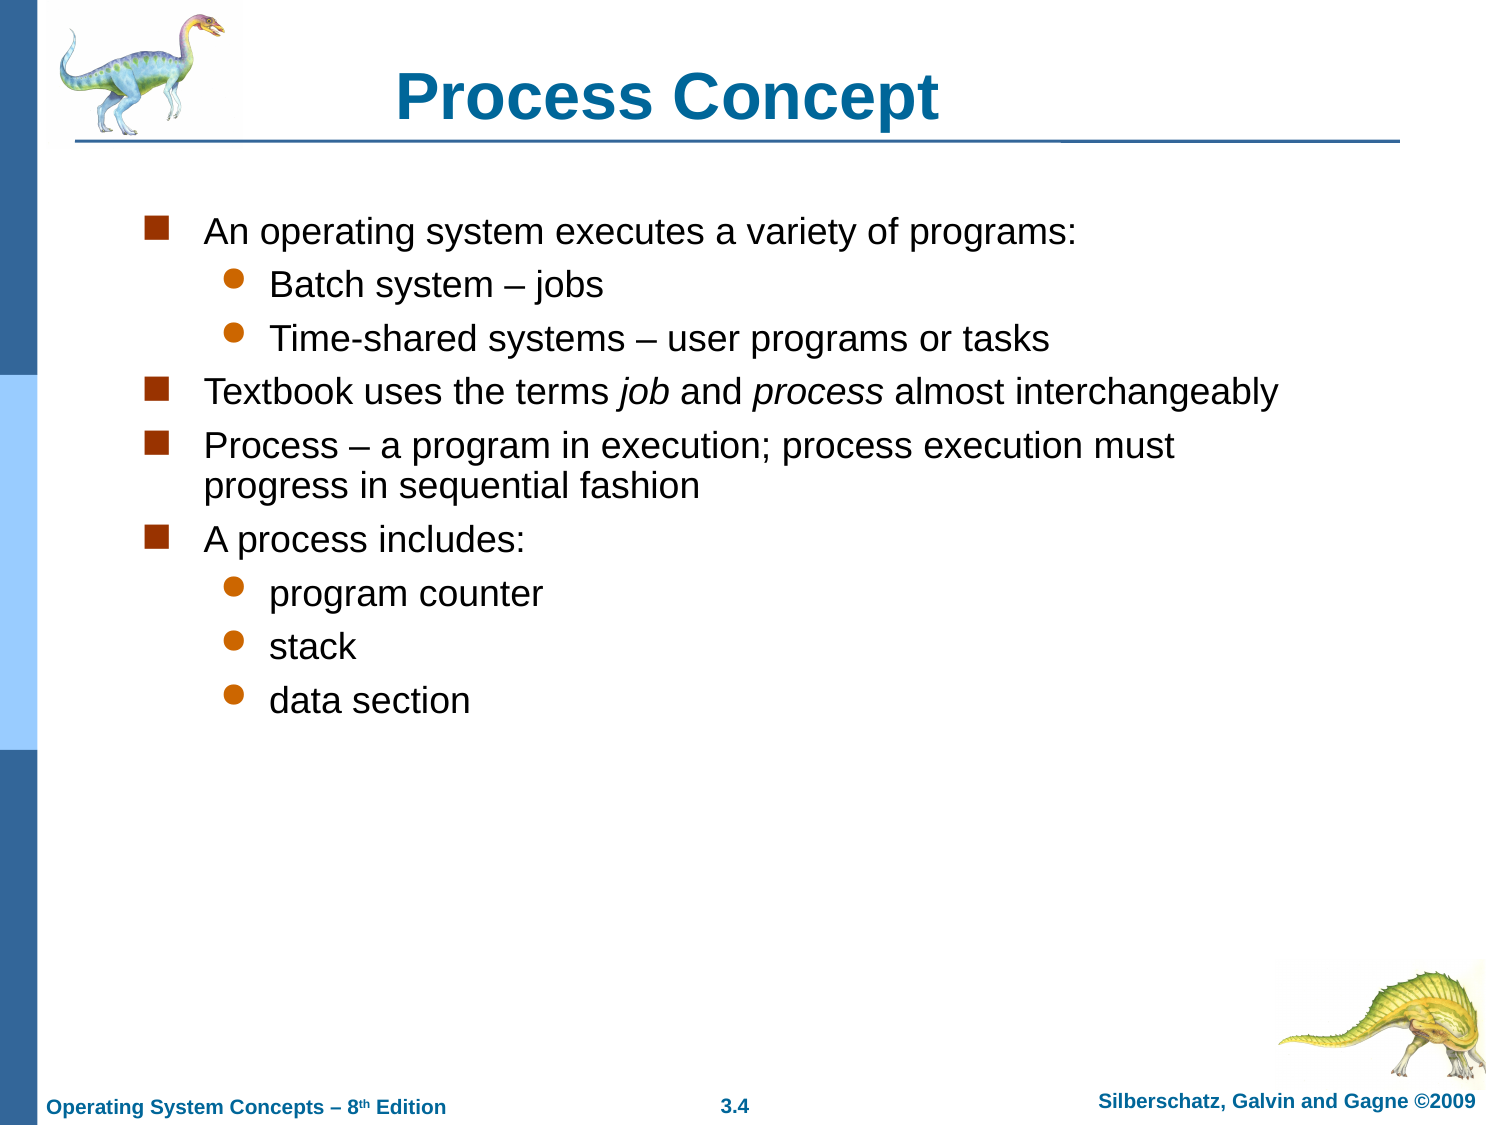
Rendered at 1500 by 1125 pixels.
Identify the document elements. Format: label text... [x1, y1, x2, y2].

list An operating system executes a variety of programs: Batch system – jobs Time-shared systems – user programs or tasks Textbook uses the terms job and process almost interchangeably Process – a program in execution; process execution must progress in sequential fashion A process includes: program counter stack data section [132, 204, 1342, 832]
picture [46, 0, 243, 149]
title Process Concept [75, 45, 1261, 141]
picture [1275, 959, 1486, 1090]
